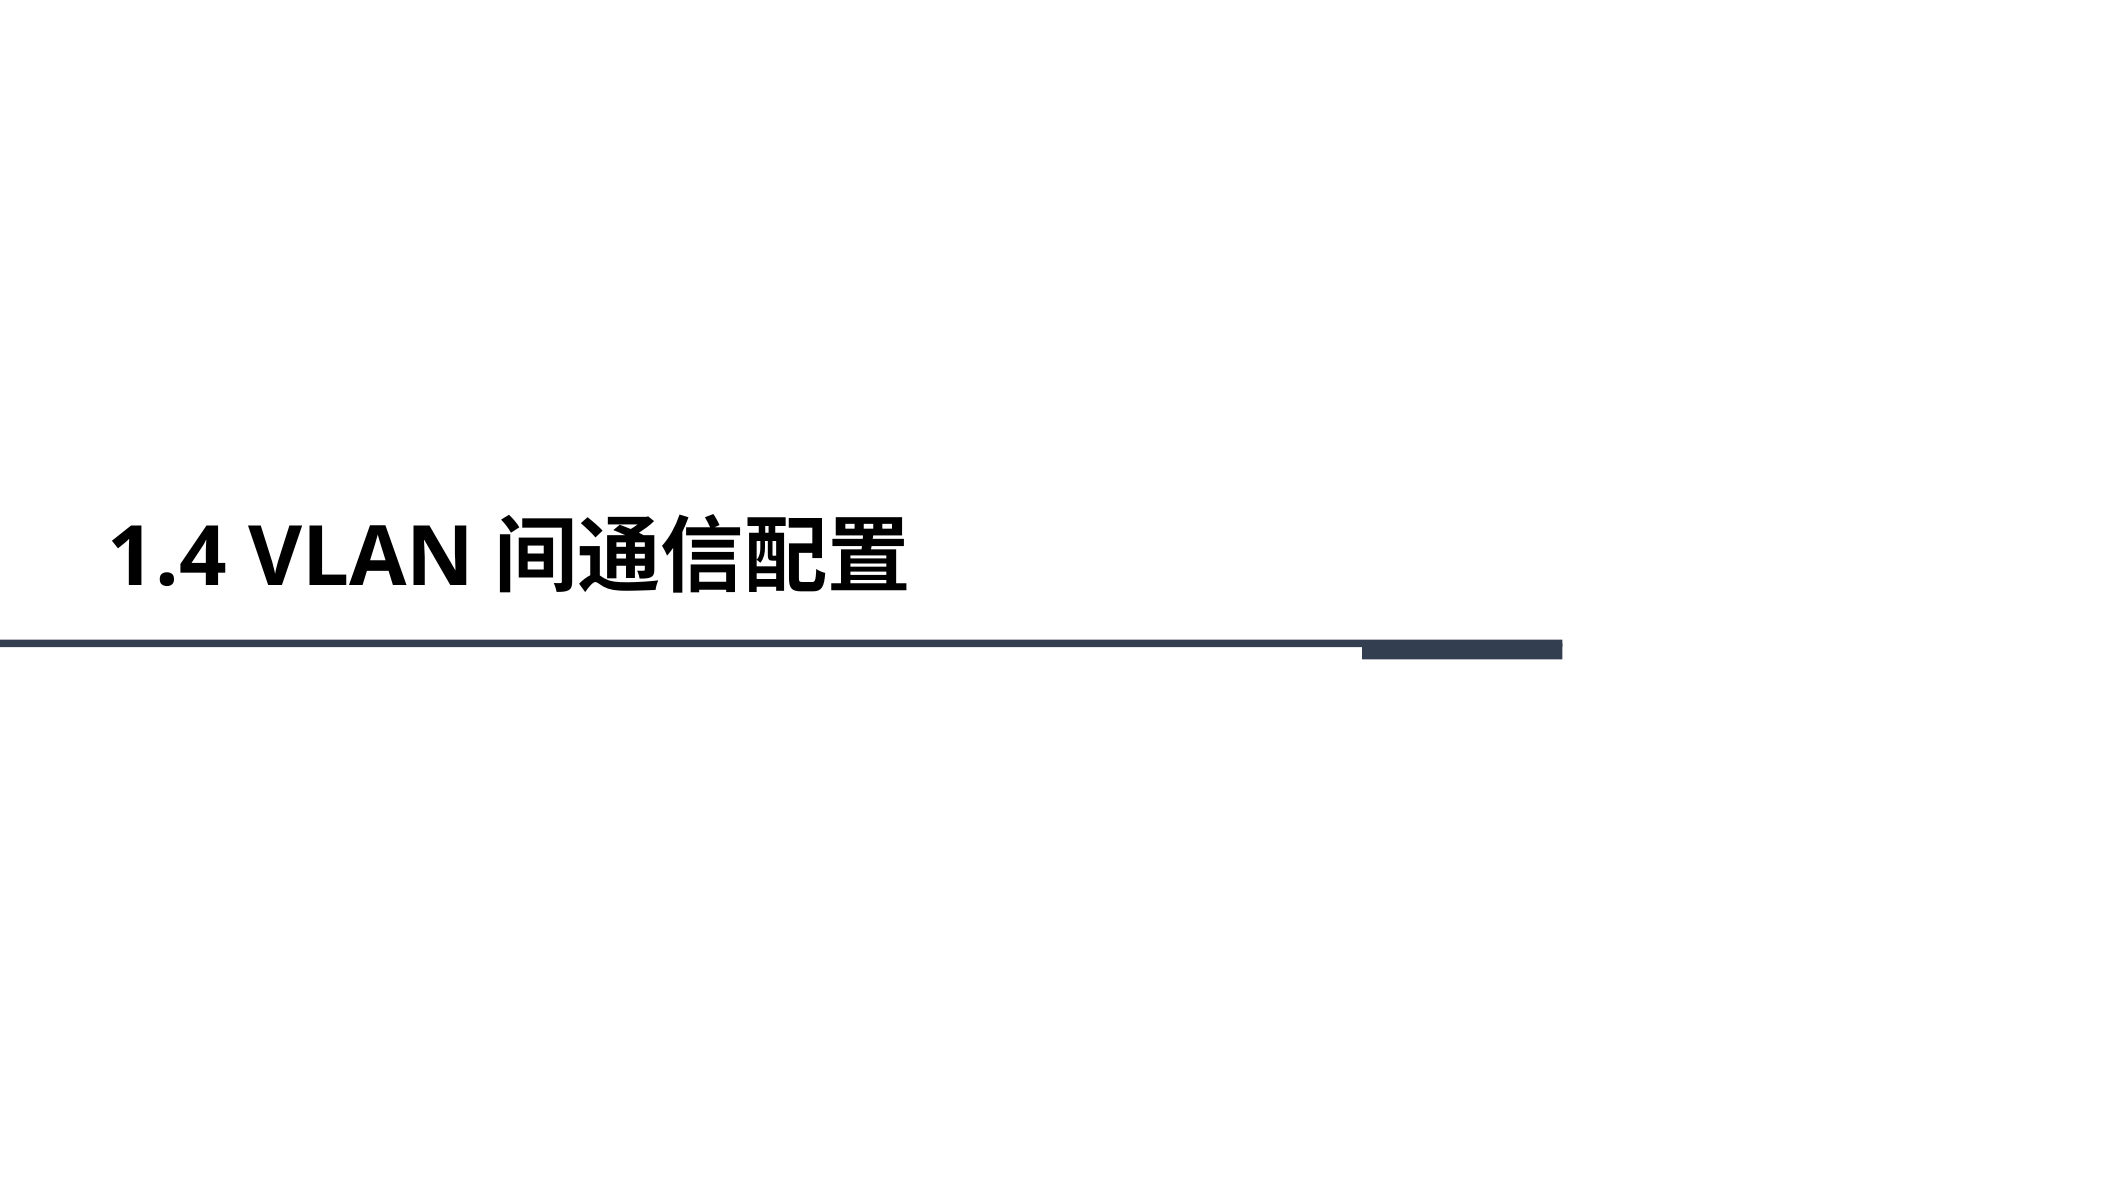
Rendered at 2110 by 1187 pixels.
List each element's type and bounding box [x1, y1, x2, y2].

text_box [0, 639, 1563, 660]
